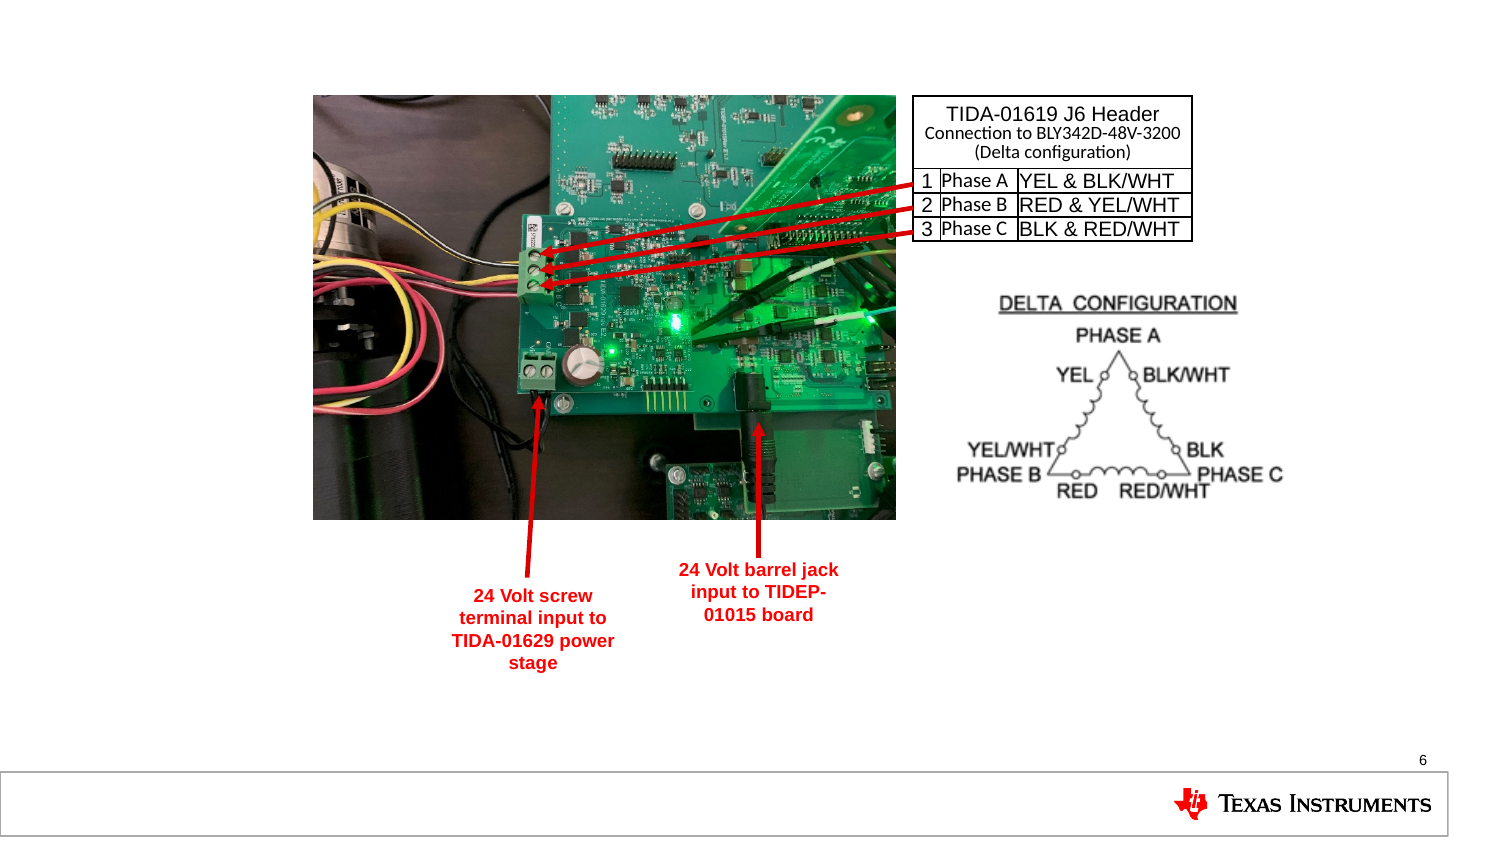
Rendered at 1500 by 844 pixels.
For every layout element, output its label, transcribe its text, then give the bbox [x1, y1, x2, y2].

table_cell 1 [914, 169, 940, 192]
picture [1174, 788, 1431, 820]
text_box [538, 207, 914, 231]
picture [944, 285, 1299, 512]
picture [313, 95, 896, 520]
table_cell Phase C [941, 218, 1017, 240]
table_cell YEL & BLK/WHT [1019, 169, 1191, 192]
slide_number 6 [1089, 744, 1440, 770]
table_cell Phase A [941, 169, 1017, 192]
text_box 24 Volt screw terminal input to TIDA-01629 power stage [446, 559, 620, 699]
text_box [526, 394, 540, 578]
table_cell BLK & RED/WHT [1019, 218, 1191, 240]
text_box 24 Volt barrel jack input to TIDEP-01015 board [671, 527, 846, 662]
table_cell 2 [918, 194, 940, 216]
table_cell 3 [919, 218, 940, 240]
table_header TIDA-01619 J6 Header Connection to BLY342D-48V-3200 (Delta configuration) [914, 97, 1191, 168]
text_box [538, 183, 914, 207]
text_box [538, 231, 914, 286]
table_cell Phase B [941, 194, 1017, 216]
table_cell RED & YEL/WHT [1019, 194, 1191, 216]
